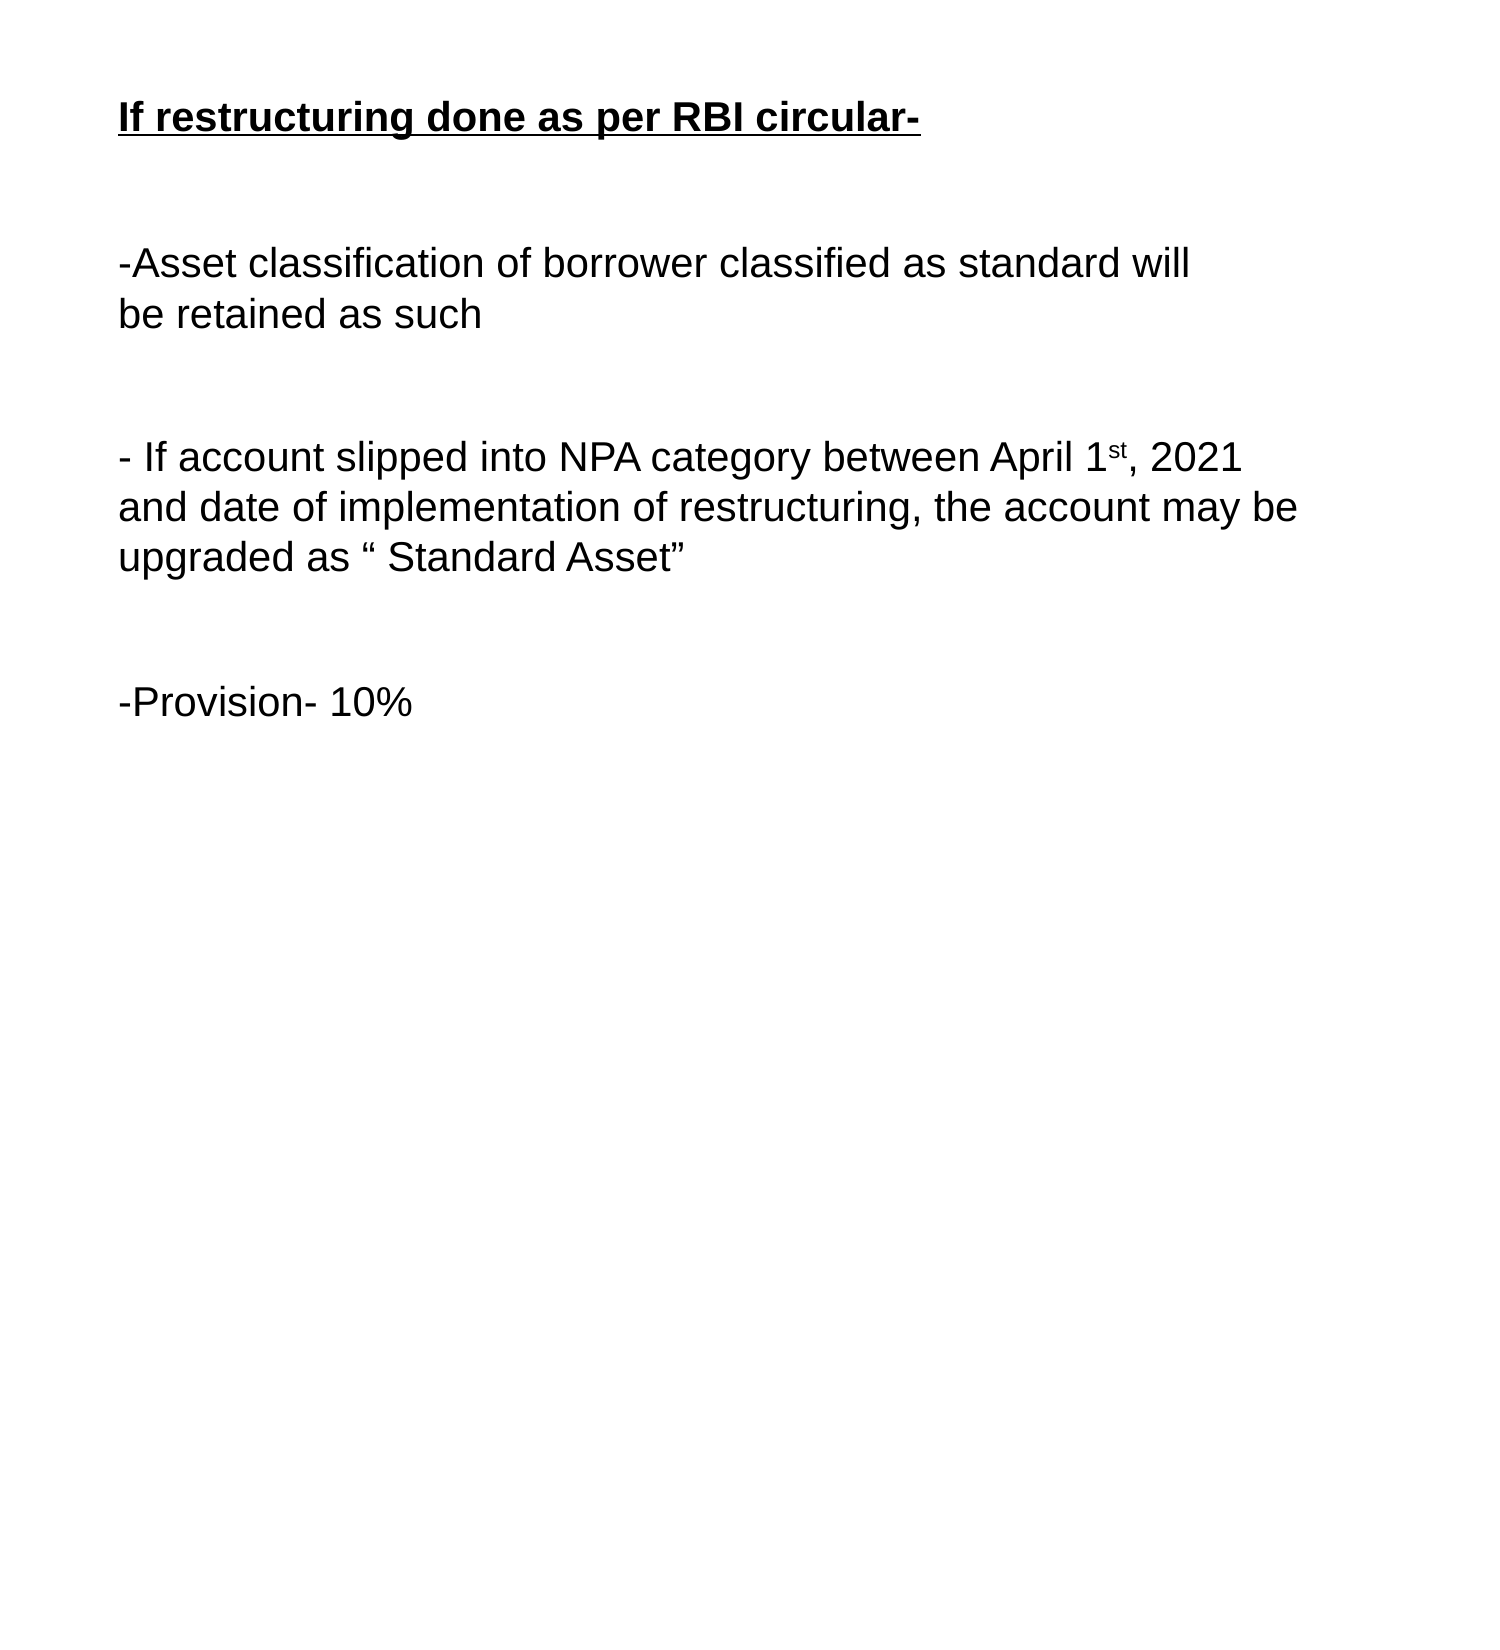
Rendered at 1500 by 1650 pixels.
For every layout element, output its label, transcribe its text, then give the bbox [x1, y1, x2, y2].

text_box -Provision- 10% [115, 675, 424, 712]
text_box - If account slipped into NPA category between April 1st, 2021 and date of implementation of restructuring, the account may be upgraded as “ Standard Asset” [115, 429, 1308, 577]
text_box If restructuring done as per RBI circular- [115, 89, 923, 136]
text_box -Asset classification of borrower classified as standard will be retained as such [115, 235, 1245, 323]
